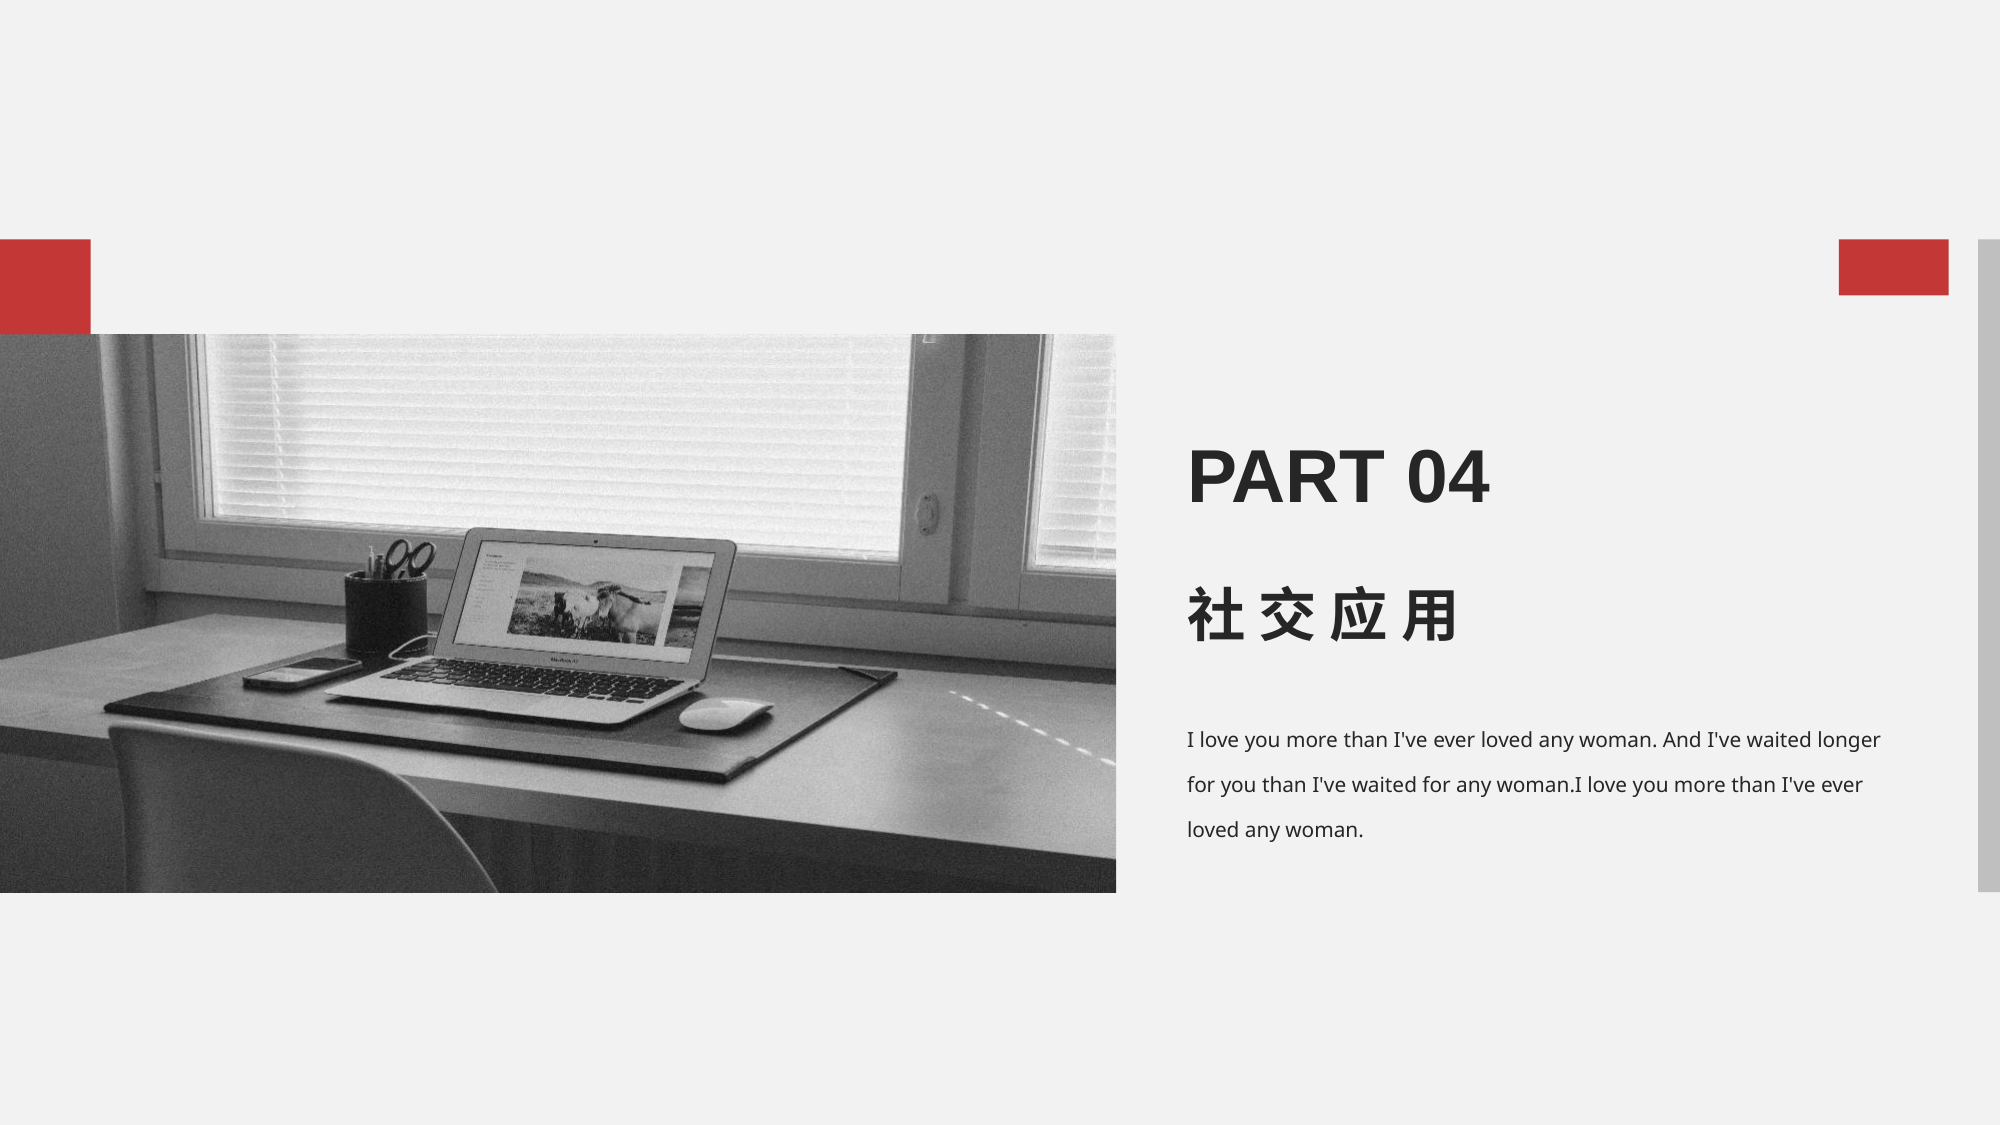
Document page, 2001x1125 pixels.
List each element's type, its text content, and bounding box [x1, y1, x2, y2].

text_box [0, 333, 1117, 893]
text_box [1977, 238, 2000, 893]
text_box [1838, 238, 1950, 296]
text_box 社 交 应 用 [1172, 570, 1771, 656]
text_box PART 04 [1172, 420, 1592, 526]
text_box I love you more than I've ever loved any woman. And I've waited longer for you than I've waited for any woman.I love you more than I've ever loved any woman. [1172, 699, 1922, 849]
text_box [0, 238, 92, 335]
